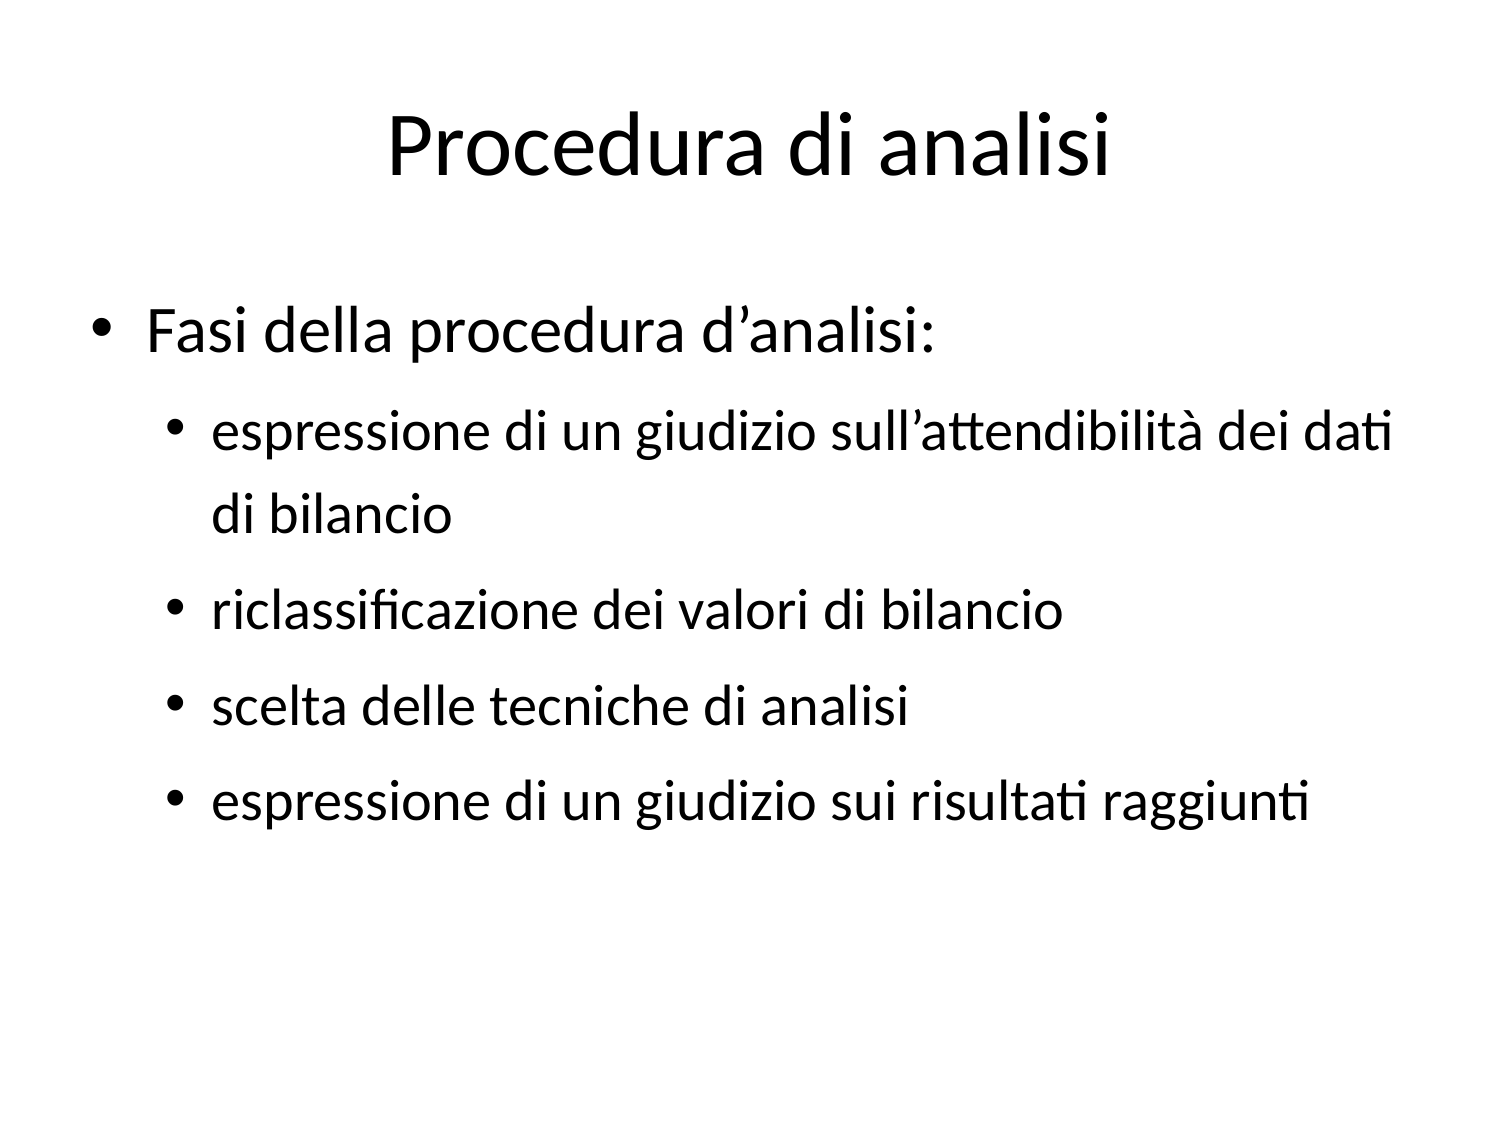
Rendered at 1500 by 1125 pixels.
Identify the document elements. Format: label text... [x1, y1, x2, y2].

title Procedura di analisi [75, 45, 1425, 233]
list Fasi della procedura d’analisi: espressione di un giudizio sull’attendibilità dei dati di bilancio riclassificazione dei valori di bilancio scelta delle tecniche di analisi espressione di un giudizio sui risultati raggiunti [75, 262, 1425, 1005]
